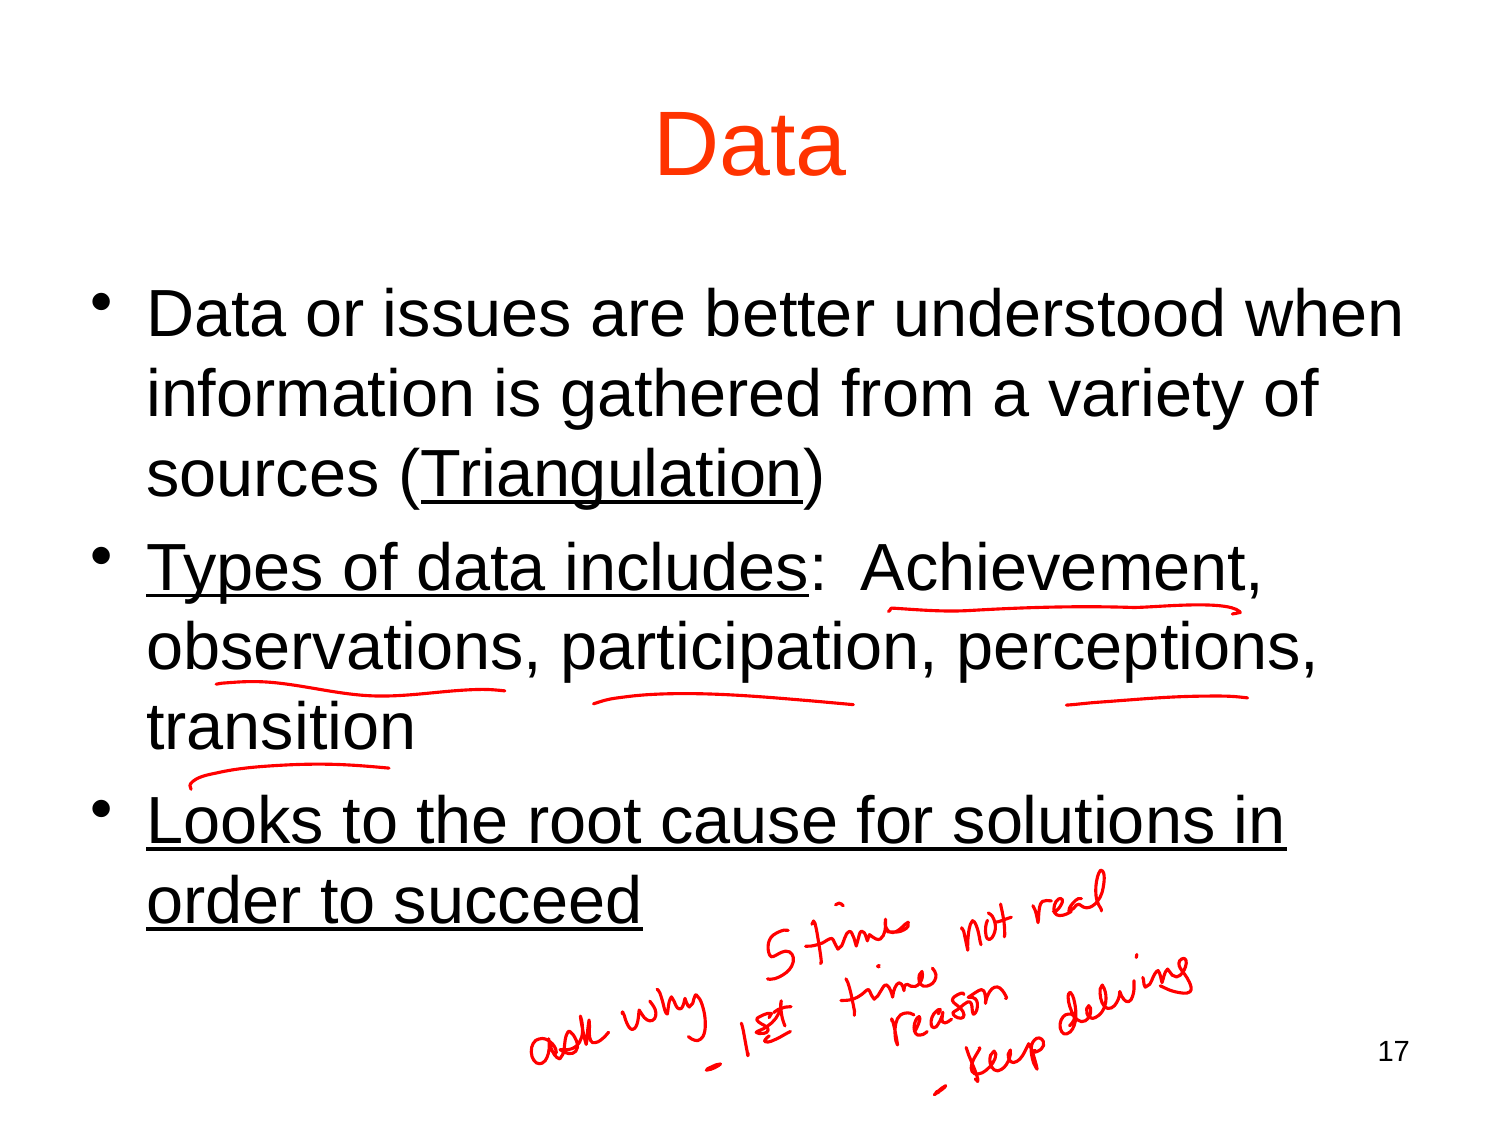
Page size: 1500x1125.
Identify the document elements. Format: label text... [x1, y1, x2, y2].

title Data [74, 44, 1426, 233]
list Data or issues are better understood when information is gathered from a variety of sources (Triangulation) Types of data includes: Achievement, observations, participation, perceptions, transition Looks to the root cause for solutions in order to succeed [74, 262, 1426, 1006]
slide_number 17 [1074, 1024, 1426, 1103]
